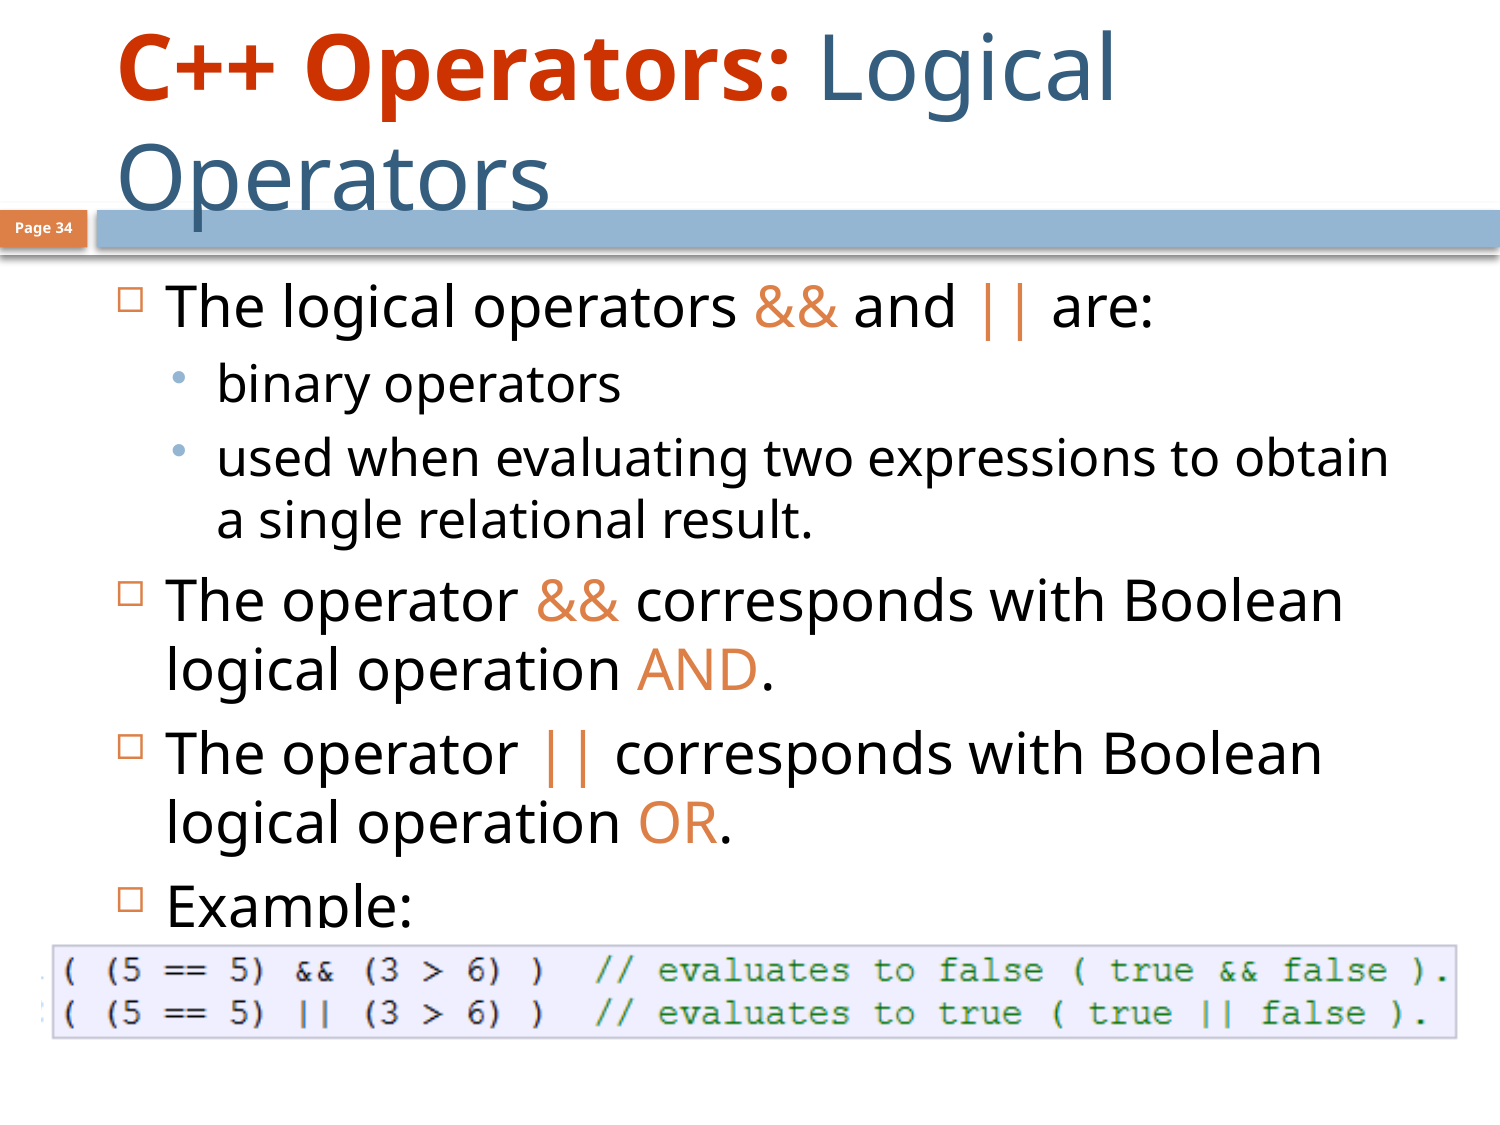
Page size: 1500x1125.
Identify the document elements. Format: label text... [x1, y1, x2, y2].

picture [40, 928, 1488, 1059]
list The logical operators && and || are: binary operators used when evaluating two expressions to obtain a single relational result. The operator && corresponds with Boolean logical operation AND. The operator || corresponds with Boolean logical operation OR. Example: [100, 262, 1438, 927]
slide_number Page 34 [0, 208, 88, 249]
title C++ Operators: Logical Operators [100, 37, 1438, 200]
